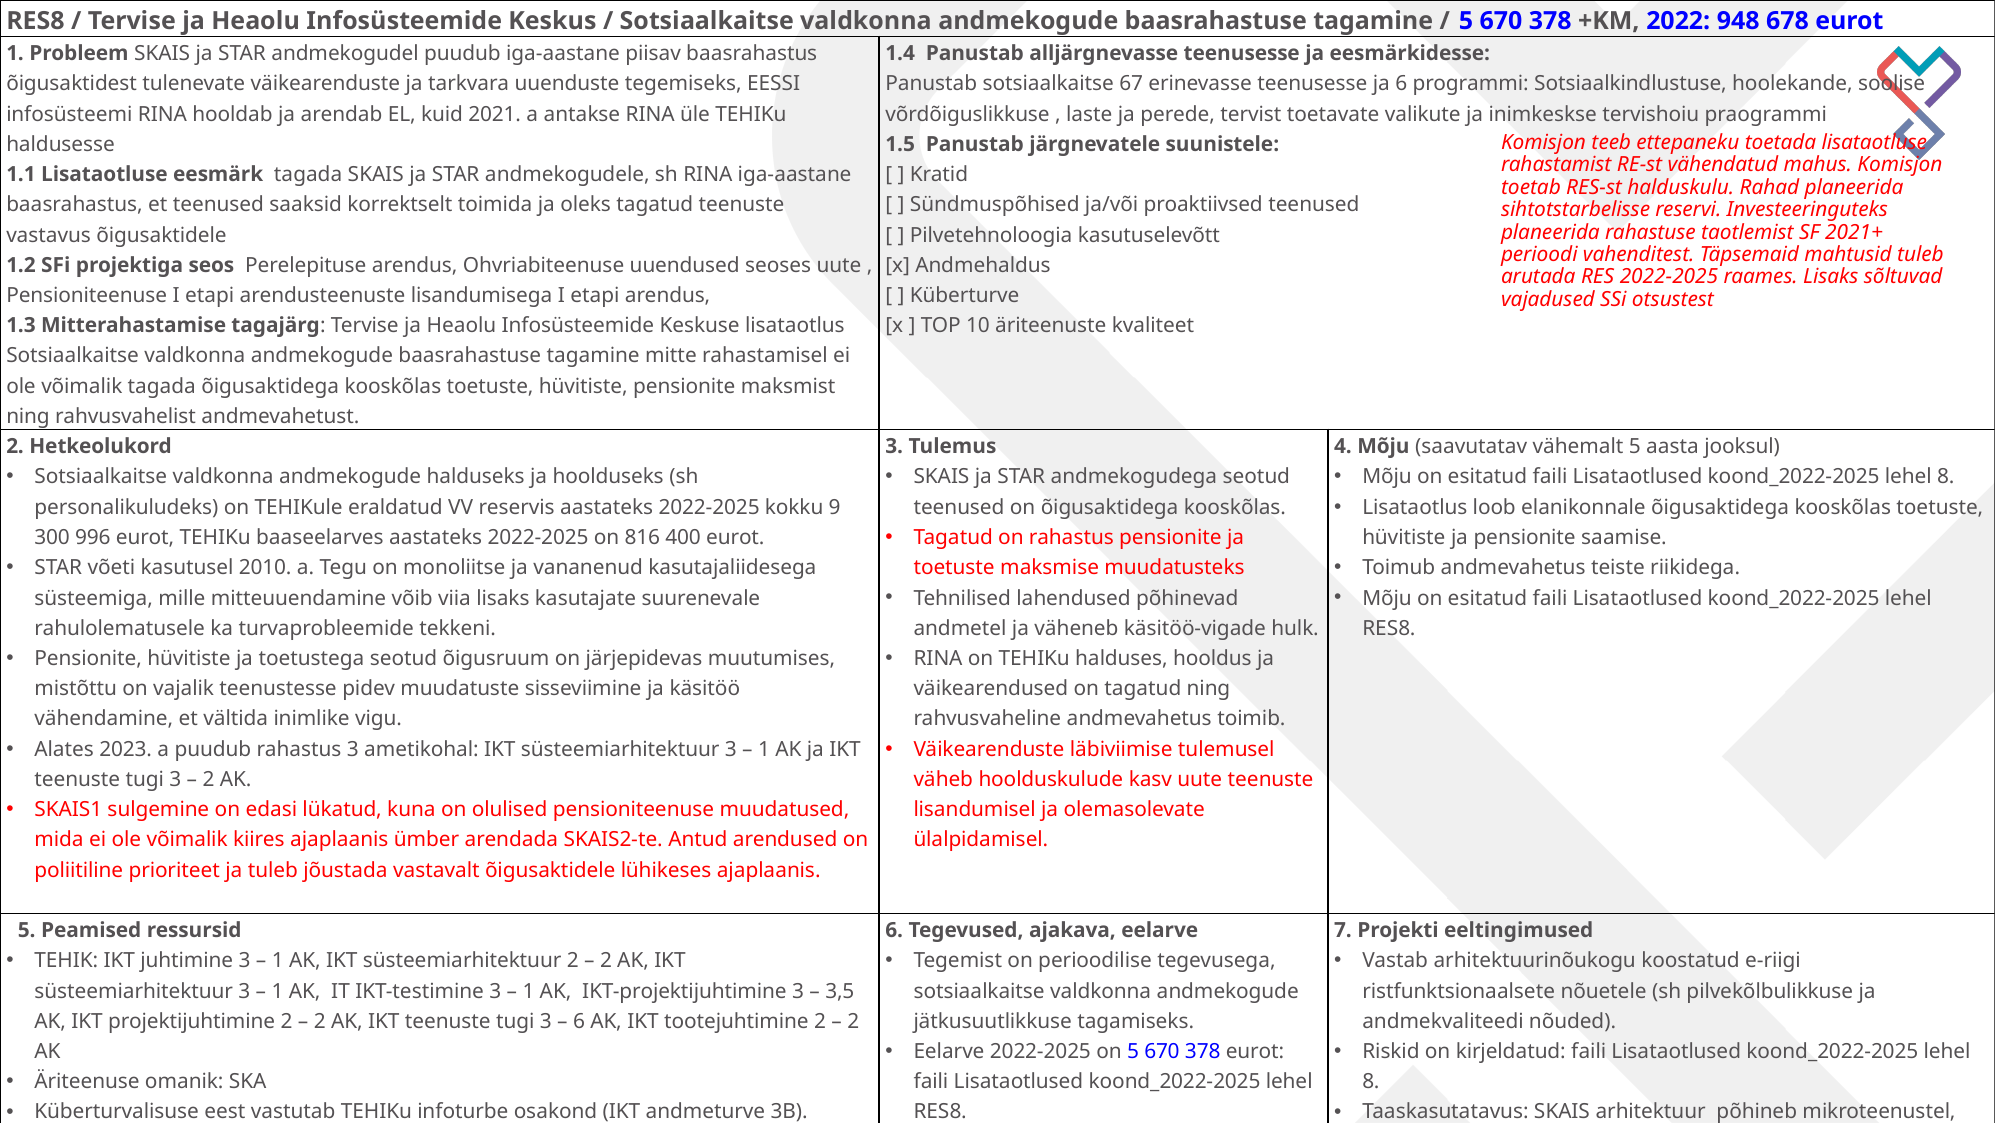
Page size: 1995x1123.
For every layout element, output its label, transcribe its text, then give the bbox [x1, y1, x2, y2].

text_box Komisjon teeb ettepaneku toetada lisataotluse rahastamist RE-st vähendatud mahus. Komisjon toetab RES-st halduskulu. Rahad planeerida sihtotstarbelisse reservi. Investeeringuteks planeerida rahastuse taotlemist SF 2021+ perioodi vahenditest. Täpsemaid mahtusid tuleb arutada RES 2022-2025 raames. Lisaks sõltuvad vajadused SSi otsustest [1493, 123, 1972, 319]
table_cell 5. Peamised ressursid TEHIK: IKT juhtimine 3 – 1 AK, IKT süsteemiarhitektuur 2 – 2 AK, IKT süsteemiarhitektuur 3 – 1 AK, IT IKT-testimine 3 – 1 AK, IKT-projektijuhtimine 3 – 3,5 AK, IKT projektijuhtimine 2 – 2 AK, IKT teenuste tugi 3 – 6 AK, IKT tootejuhtimine 2 – 2 AK Äriteenuse omanik: SKA Küberturvalisuse eest vastutab TEHIKu infoturbe osakond (IKT andmeturve 3B). [1, 914, 878, 1123]
table_cell 6. Tegevused, ajakava, eelarve Tegemist on perioodilise tegevusega, sotsiaalkaitse valdkonna andmekogude jätkusuutlikkuse tagamiseks. Eelarve 2022-2025 on 5 670 378 eurot: faili Lisataotlused koond_2022-2025 lehel RES8. [880, 914, 1327, 1123]
table_cell 2. Hetkeolukord Sotsiaalkaitse valdkonna andmekogude halduseks ja hoolduseks (sh personalikuludeks) on TEHIKule eraldatud VV reservis aastateks 2022-2025 kokku 9 300 996 eurot, TEHIKu baaseelarves aastateks 2022-2025 on 816 400 eurot. STAR võeti kasutusel 2010. a. Tegu on monoliitse ja vananenud kasutajaliidesega süsteemiga, mille mitteuuendamine võib viia lisaks kasutajate suurenevale rahulolematusele ka turvaprobleemide tekkeni. Pensionite, hüvitiste ja toetustega seotud õigusruum on järjepidevas muutumises, mistõttu on vajalik teenustesse pidev muudatuste sisseviimine ja käsitöö vähendamine, et vältida inimlike vigu. Alates 2023. a puudub rahastus 3 ametikohal: IKT süsteemiarhitektuur 3 – 1 AK ja IKT teenuste tugi 3 – 2 AK. SKAIS1 sulgemine on edasi lükatud, kuna on olulised pensioniteenuse muudatused, mida ei ole võimalik kiires ajaplaanis ümber arendada SKAIS2-te. Antud arendused on poliitiline prioriteet ja tuleb jõustada vastavalt õigusaktidele lühikeses ajaplaanis. [1, 430, 878, 913]
table_cell 7. Projekti eeltingimused Vastab arhitektuurinõukogu koostatud e-riigi ristfunktsionaalsete nõuetele (sh pilvekõlbulikkuse ja andmekvaliteedi nõuded). Riskid on kirjeldatud: faili Lisataotlused koond_2022-2025 lehel 8. Taaskasutatavus: SKAIS arhitektuur põhineb mikroteenustel, mis on olulises osas taaskasutatavad erinevate teenuste arendamisel Riskid on esitatud: faili Lisataotlused koond_2022-2025 lehel RES8. [1329, 914, 1994, 1123]
table_header RES8 / Tervise ja Heaolu Infosüsteemide Keskus / Sotsiaalkaitse valdkonna andmekogude baasrahastuse tagamine / 5 670 378 +KM, 2022: 948 678 eurot [1, 1, 1994, 36]
table_cell 1. Probleem SKAIS ja STAR andmekogudel puudub iga-aastane piisav baasrahastus õigusaktidest tulenevate väikearenduste ja tarkvara uuenduste tegemiseks, EESSI infosüsteemi RINA hooldab ja arendab EL, kuid 2021. a antakse RINA üle TEHIKu haldusesse 1.1 Lisataotluse eesmärk tagada SKAIS ja STAR andmekogudele, sh RINA iga-aastane baasrahastus, et teenused saaksid korrektselt toimida ja oleks tagatud teenuste vastavus õigusaktidele 1.2 SFi projektiga seos Perelepituse arendus, Ohvriabiteenuse uuendused seoses uute , Pensioniteenuse I etapi arendusteenuste lisandumisega I etapi arendus, 1.3 Mitterahastamise tagajärg: Tervise ja Heaolu Infosüsteemide Keskuse lisataotlus Sotsiaalkaitse valdkonna andmekogude baasrahastuse tagamine mitte rahastamisel ei ole võimalik tagada õigusaktidega kooskõlas toetuste, hüvitiste, pensionite maksmist ning rahvusvahelist andmevahetust. [1, 37, 878, 429]
table_cell 3. Tulemus SKAIS ja STAR andmekogudega seotud teenused on õigusaktidega kooskõlas. Tagatud on rahastus pensionite ja toetuste maksmise muudatusteks Tehnilised lahendused põhinevad andmetel ja väheneb käsitöö-vigade hulk. RINA on TEHIKu halduses, hooldus ja väikearendused on tagatud ning rahvusvaheline andmevahetus toimib. Väikearenduste läbiviimise tulemusel väheb hoolduskulude kasv uute teenuste lisandumisel ja olemasolevate ülalpidamisel. [880, 430, 1327, 913]
table_cell 4. Mõju (saavutatav vähemalt 5 aasta jooksul) Mõju on esitatud faili Lisataotlused koond_2022-2025 lehel 8. Lisataotlus loob elanikonnale õigusaktidega kooskõlas toetuste, hüvitiste ja pensionite saamise. Toimub andmevahetus teiste riikidega. Mõju on esitatud faili Lisataotlused koond_2022-2025 lehel RES8. [1329, 430, 1994, 913]
table_cell 1.4 Panustab alljärgnevasse teenusesse ja eesmärkidesse: Panustab sotsiaalkaitse 67 erinevasse teenusesse ja 6 programmi: Sotsiaalkindlustuse, hoolekande, soolise võrdõiguslikkuse , laste ja perede, tervist toetavate valikute ja inimkeskse tervishoiu praogrammi 1.5 Panustab järgnevatele suunistele: [ ] Kratid [ ] Sündmuspõhised ja/või proaktiivsed teenused [ ] Pilvetehnoloogia kasutuselevõtt [x] Andmehaldus [ ] Küberturve [x ] TOP 10 äriteenuste kvaliteet [880, 37, 1994, 429]
